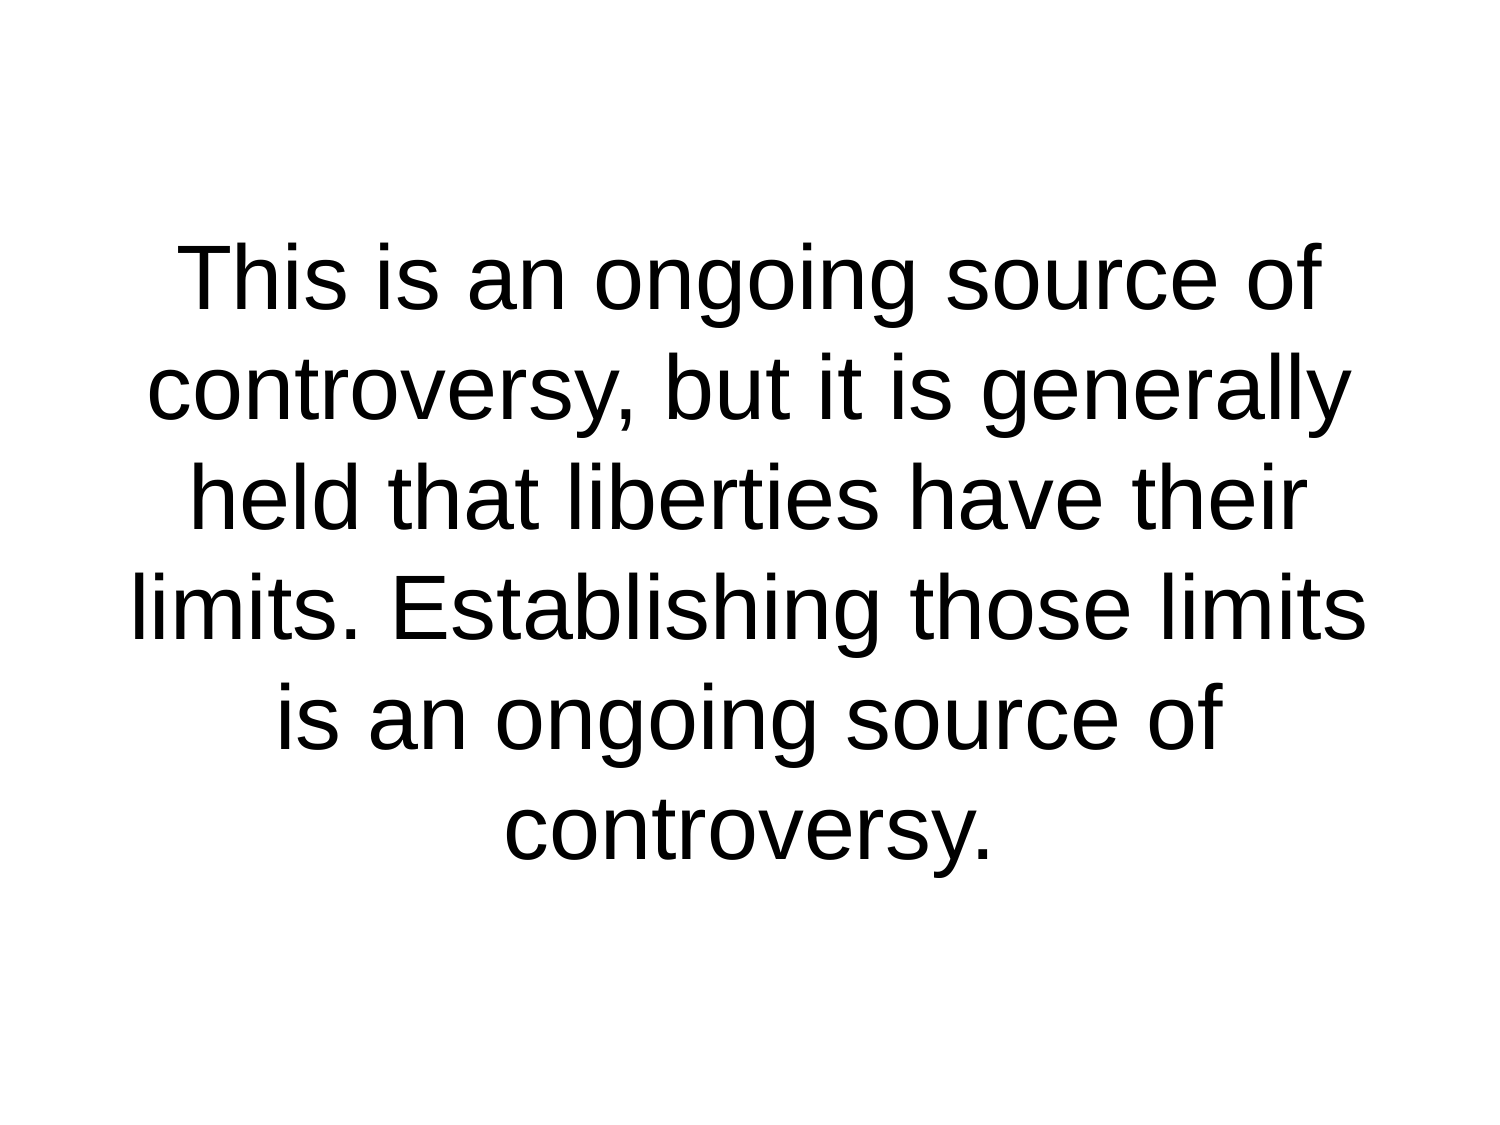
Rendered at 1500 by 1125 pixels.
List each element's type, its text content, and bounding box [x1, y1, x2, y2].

title This is an ongoing source of controversy, but it is generally held that liberties have their limits. Establishing those limits is an ongoing source of controversy. [74, 44, 1426, 1051]
